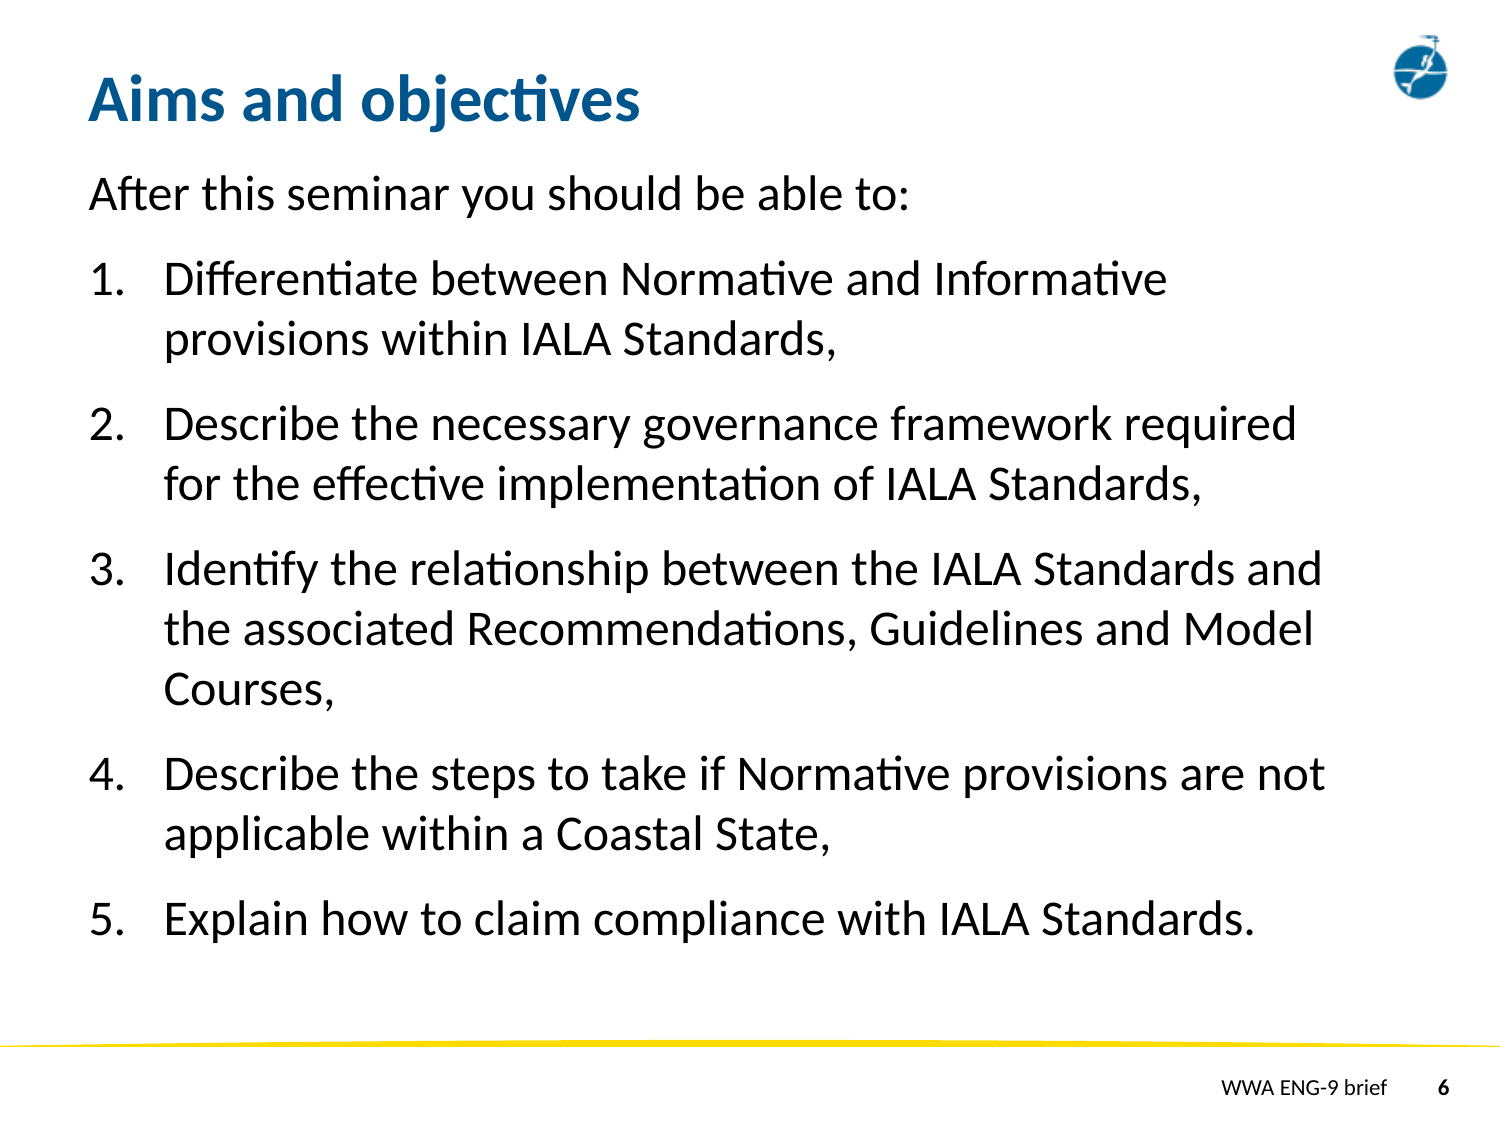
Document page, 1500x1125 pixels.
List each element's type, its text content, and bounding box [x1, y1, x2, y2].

text_box Aims and objectives [88, 57, 765, 135]
slide_number 6 [1388, 1046, 1500, 1125]
footer WWA ENG-9 brief [466, 1046, 1388, 1125]
list After this seminar you should be able to: Differentiate between Normative and Informative provisions within IALA Standards, Describe the necessary governance framework required for the effective implementation of IALA Standards, Identify the relationship between the IALA Standards and the associated Recommendations, Guidelines and Model Courses, Describe the steps to take if Normative provisions are not applicable within a Coastal State, Explain how to claim compliance with IALA Standards. [88, 160, 1364, 900]
